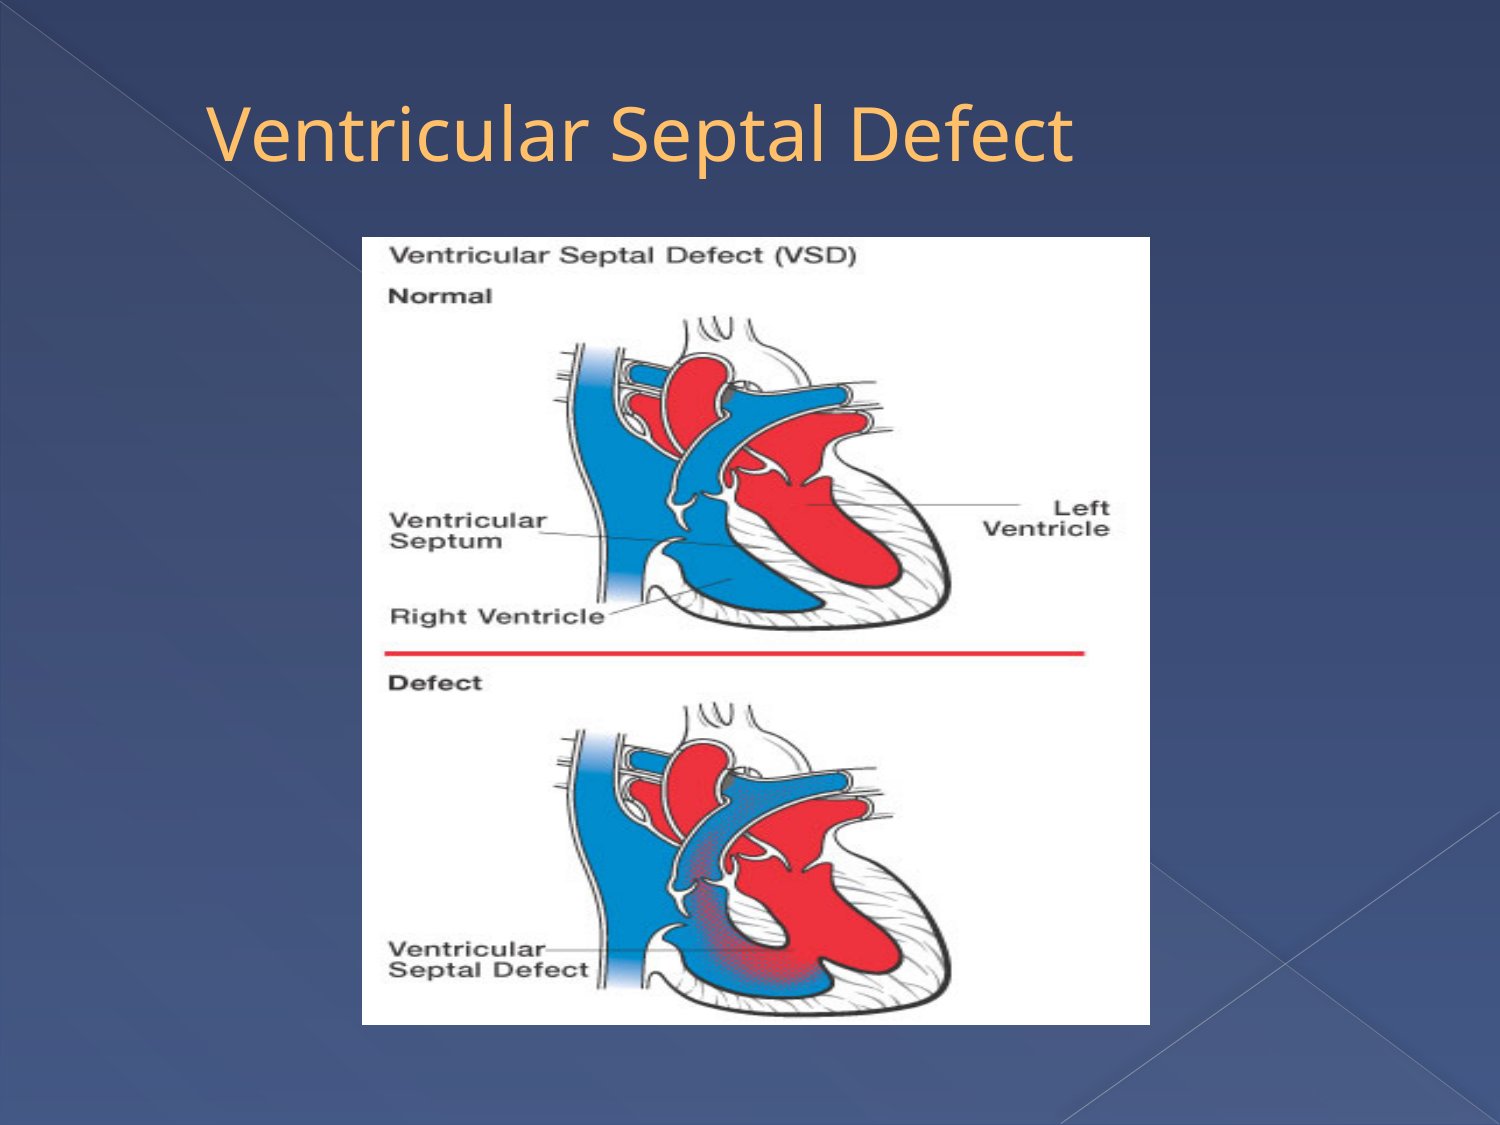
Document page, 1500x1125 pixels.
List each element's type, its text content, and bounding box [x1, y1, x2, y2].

picture [362, 237, 1151, 1026]
title Ventricular Septal Defect [112, 37, 1388, 225]
